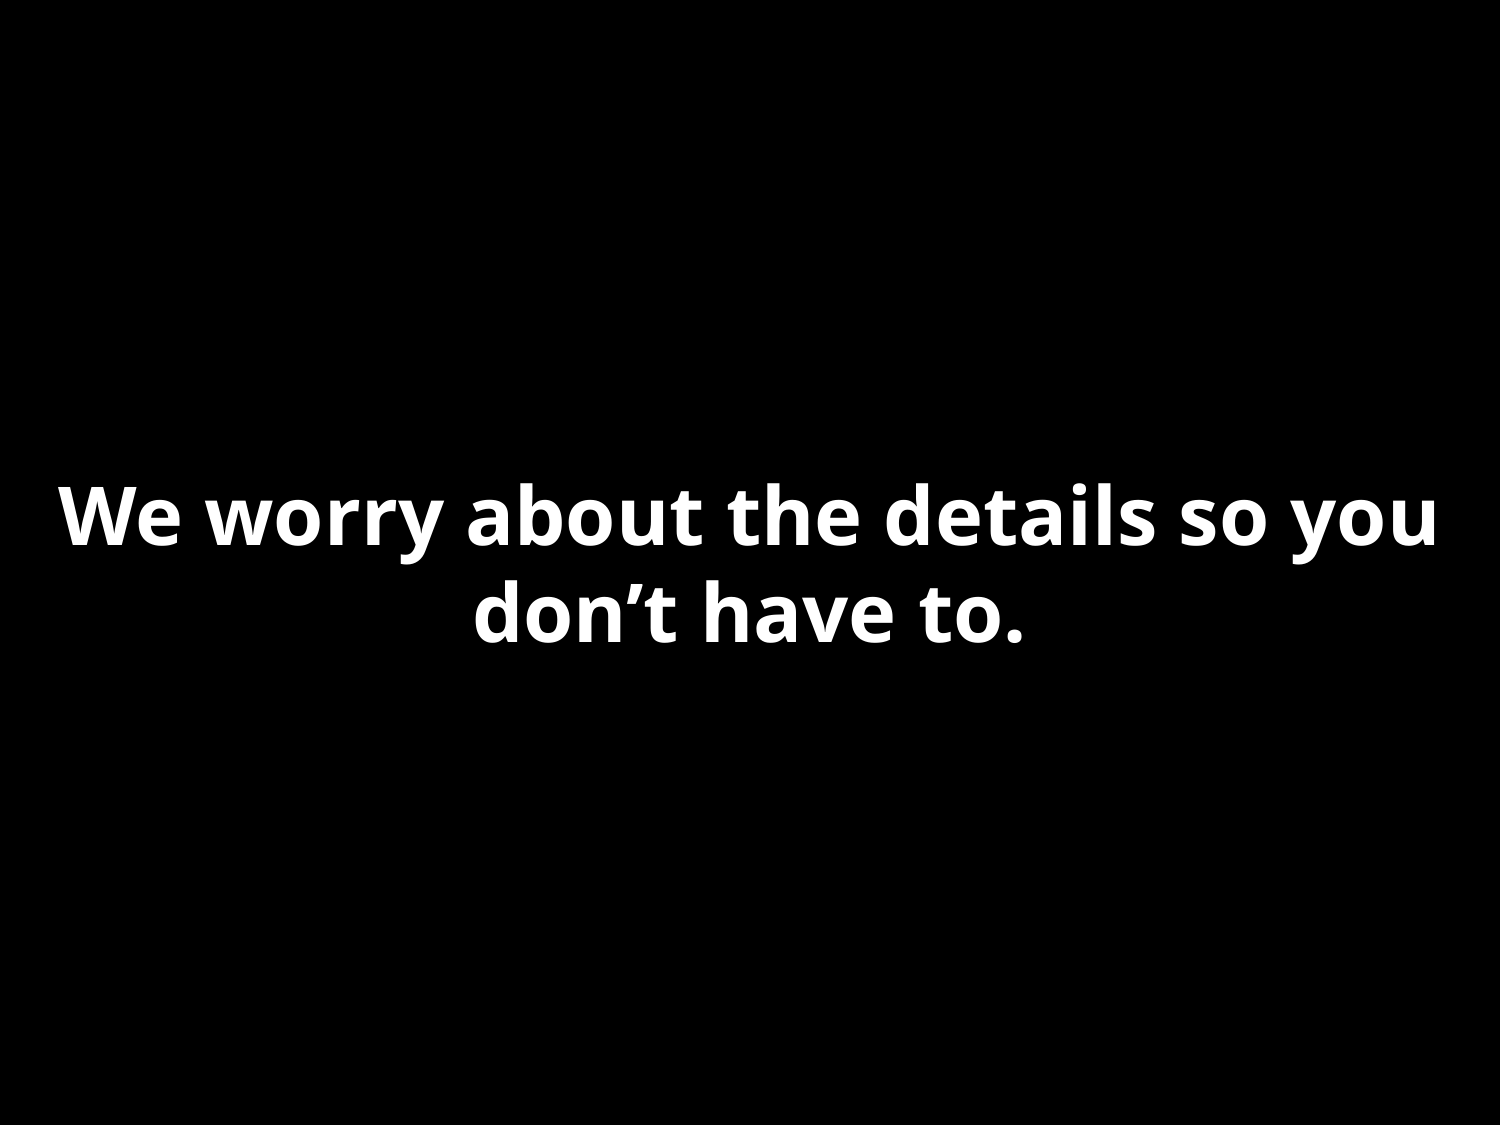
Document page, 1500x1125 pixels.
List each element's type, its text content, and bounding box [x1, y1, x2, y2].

title We worry about the details so you don’t have to. [49, 310, 1450, 813]
